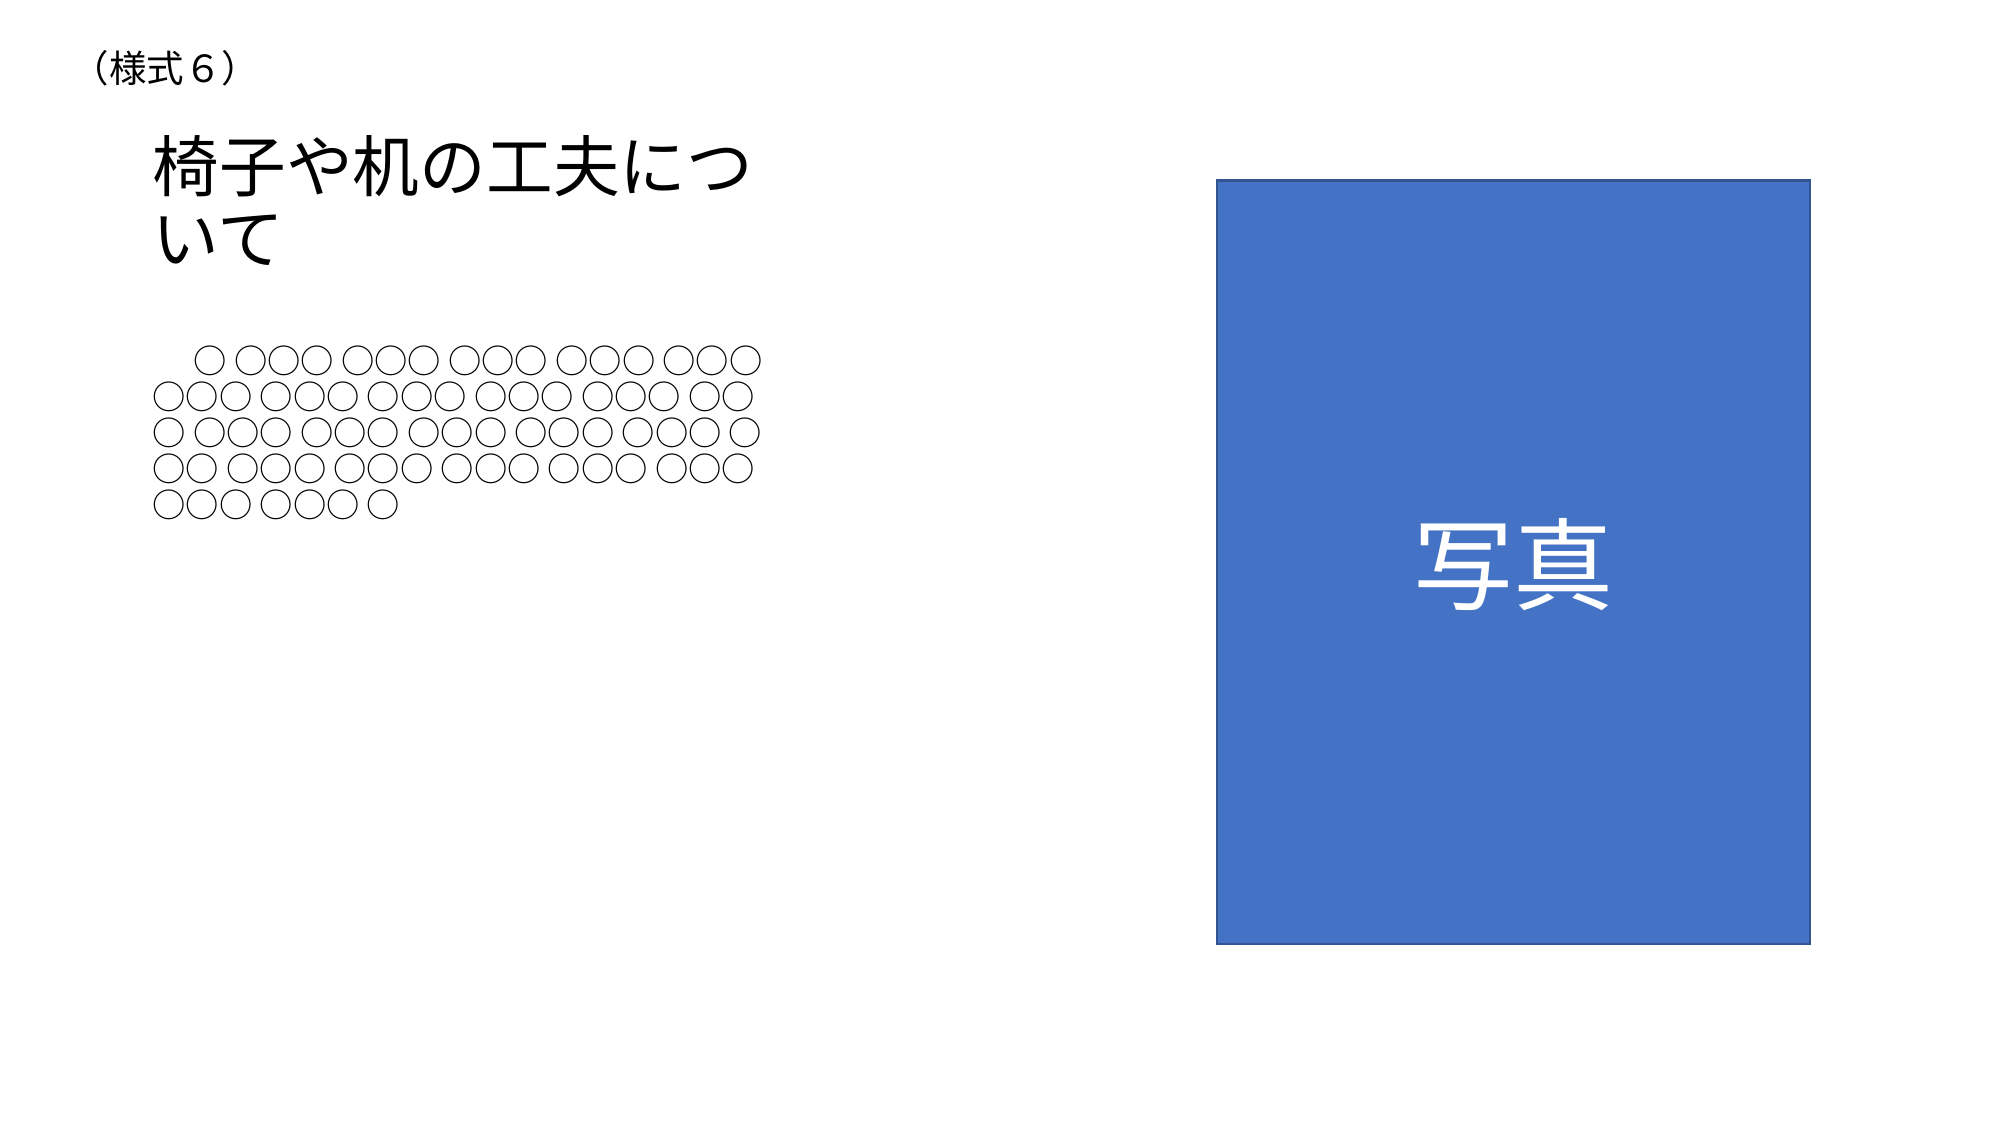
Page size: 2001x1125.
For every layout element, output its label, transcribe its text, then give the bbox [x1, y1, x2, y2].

list ○ ○○○ ○○○ ○○○ ○○○ ○○○ ○○○ ○○○ ○○○ ○○○ ○○○ ○○○ ○○○ ○○○ ○○○ ○○○ ○○○ ○○○ ○○○ ○○○ ○○○ ○○○ ○○○ ○○○ ○○○ ○ [137, 337, 783, 963]
text_box （様式６） [56, 37, 290, 98]
title 椅子や机の工夫について [137, 75, 783, 337]
text_box 写真 [1216, 179, 1811, 945]
